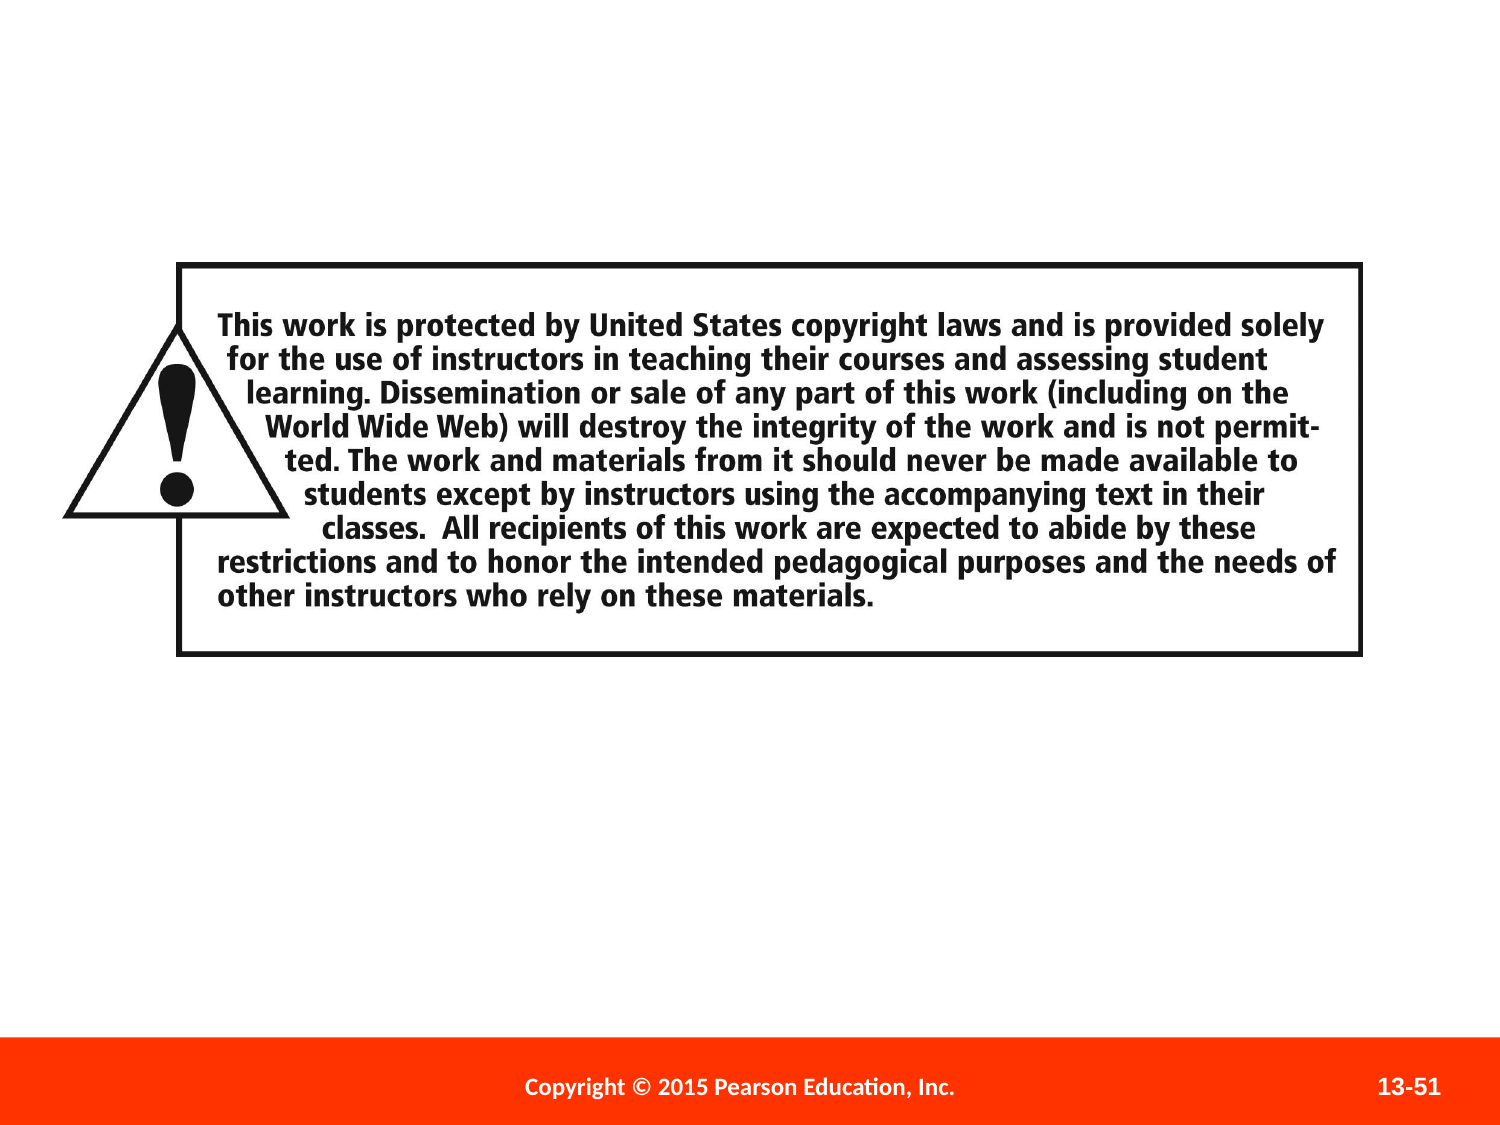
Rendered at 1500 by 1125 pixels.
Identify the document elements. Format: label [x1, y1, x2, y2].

picture [62, 262, 1363, 657]
